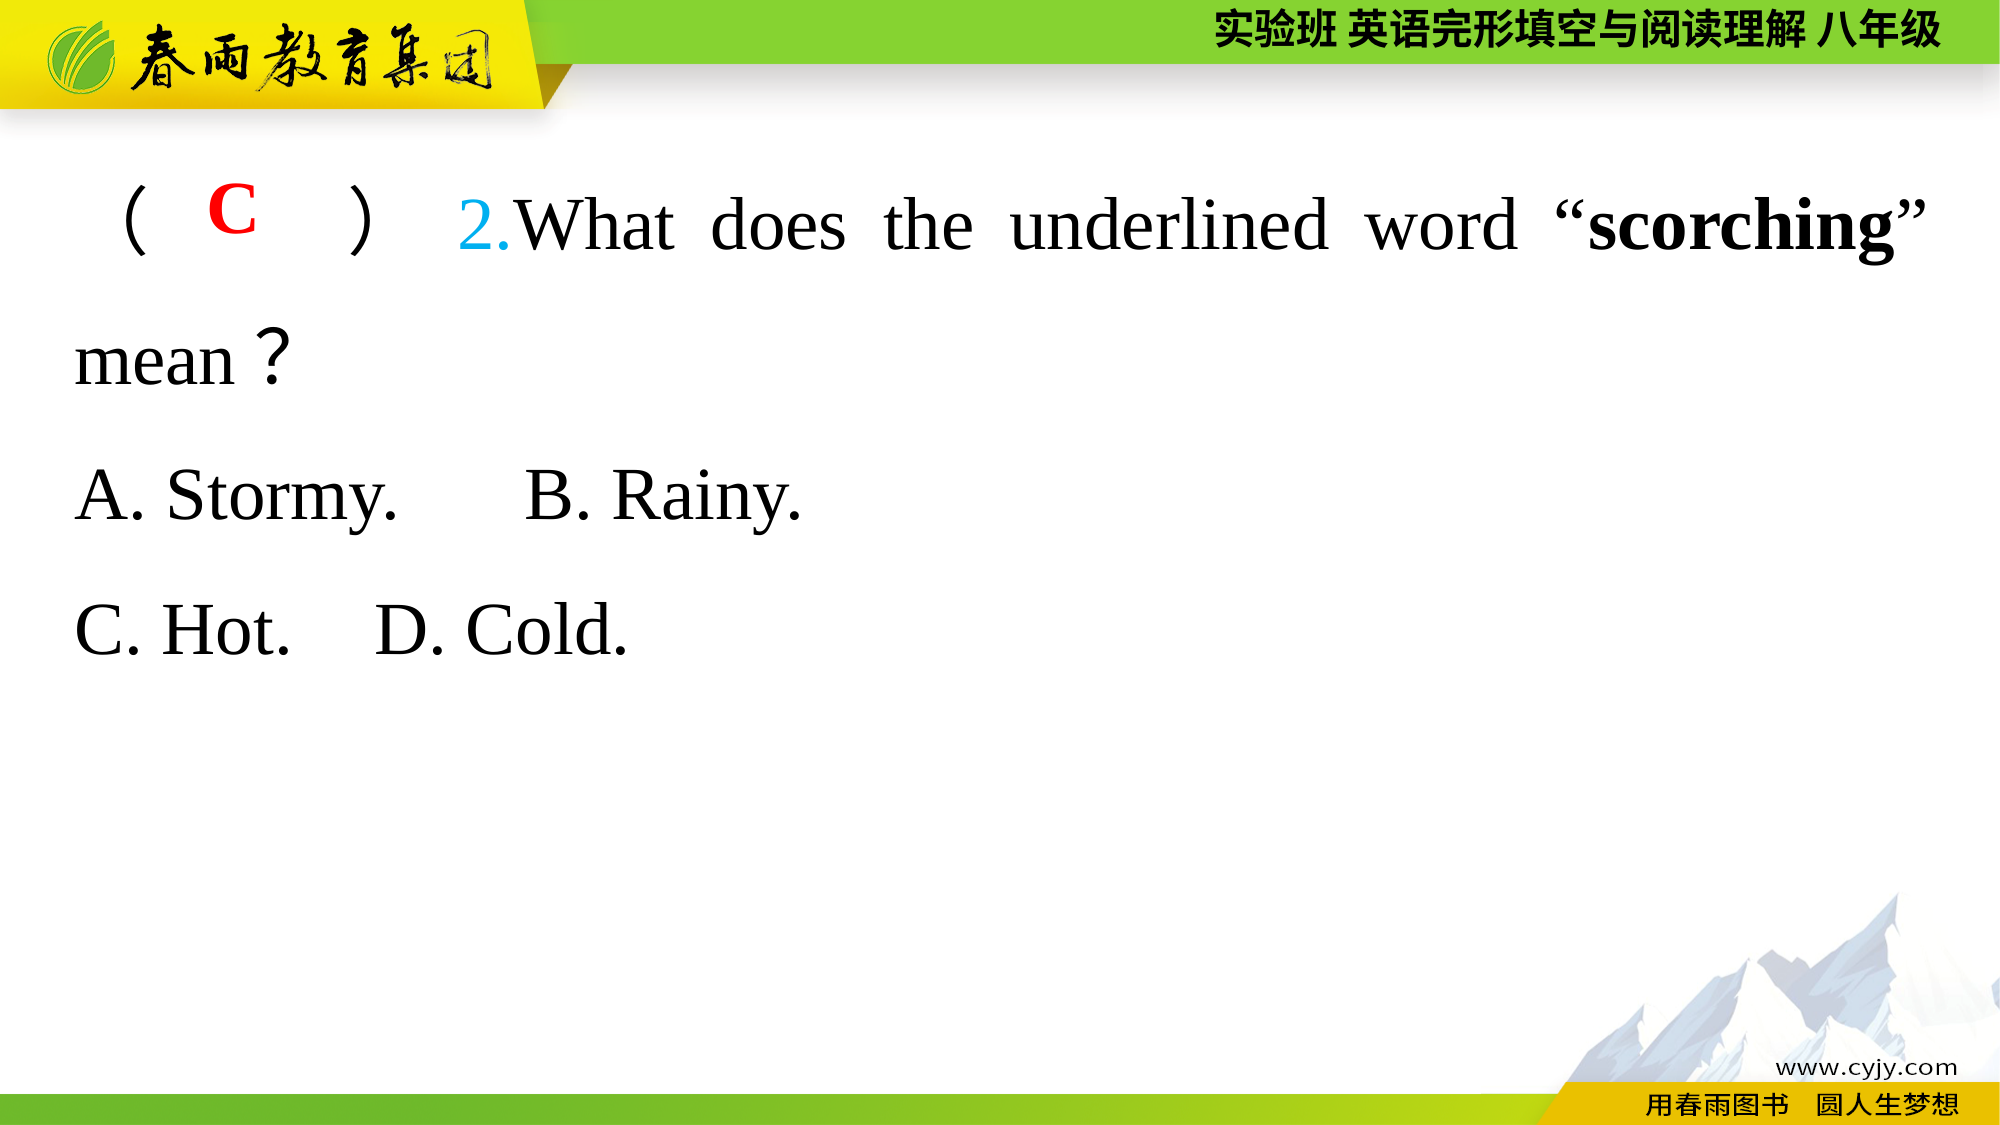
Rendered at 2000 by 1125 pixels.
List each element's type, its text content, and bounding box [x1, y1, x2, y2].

list （ ）2.What does the underlined word “scorching” mean？ A. Stormy. B. Rainy. C. Hot. D. Cold. [59, 122, 1944, 667]
text_box C [191, 150, 276, 256]
picture [0, 0, 2000, 1125]
